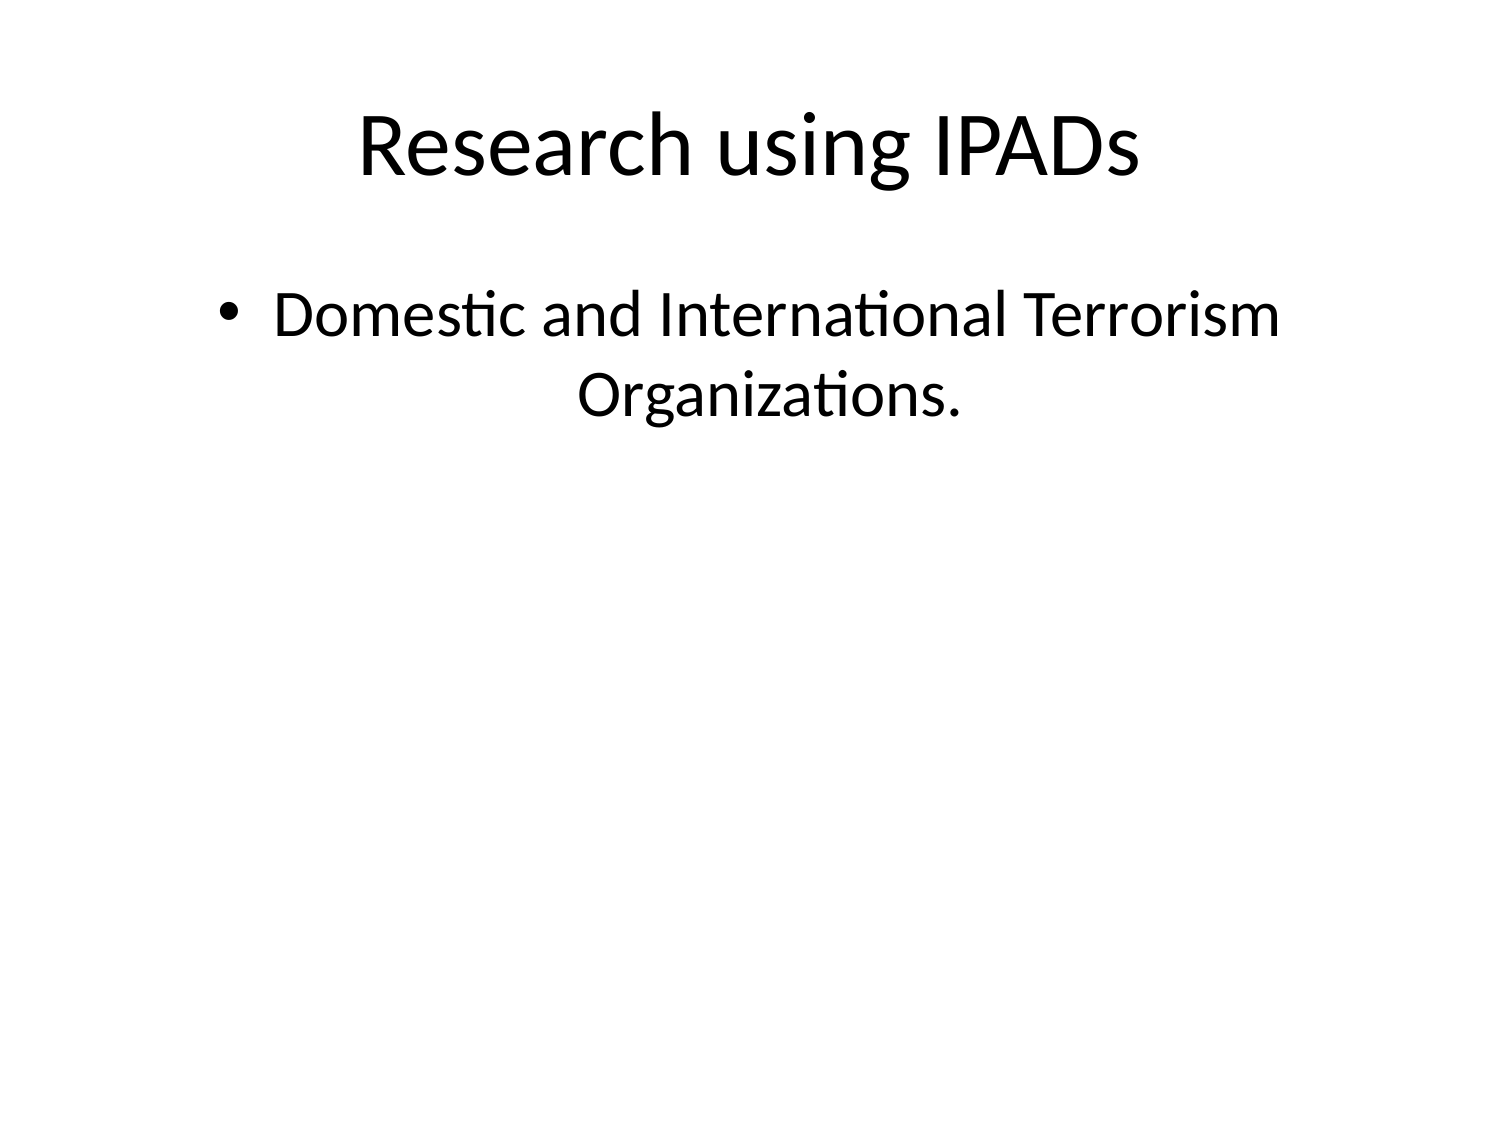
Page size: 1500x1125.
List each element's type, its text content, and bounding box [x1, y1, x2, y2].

title Research using IPADs [75, 45, 1425, 233]
list Domestic and International Terrorism Organizations. [75, 262, 1425, 1005]
